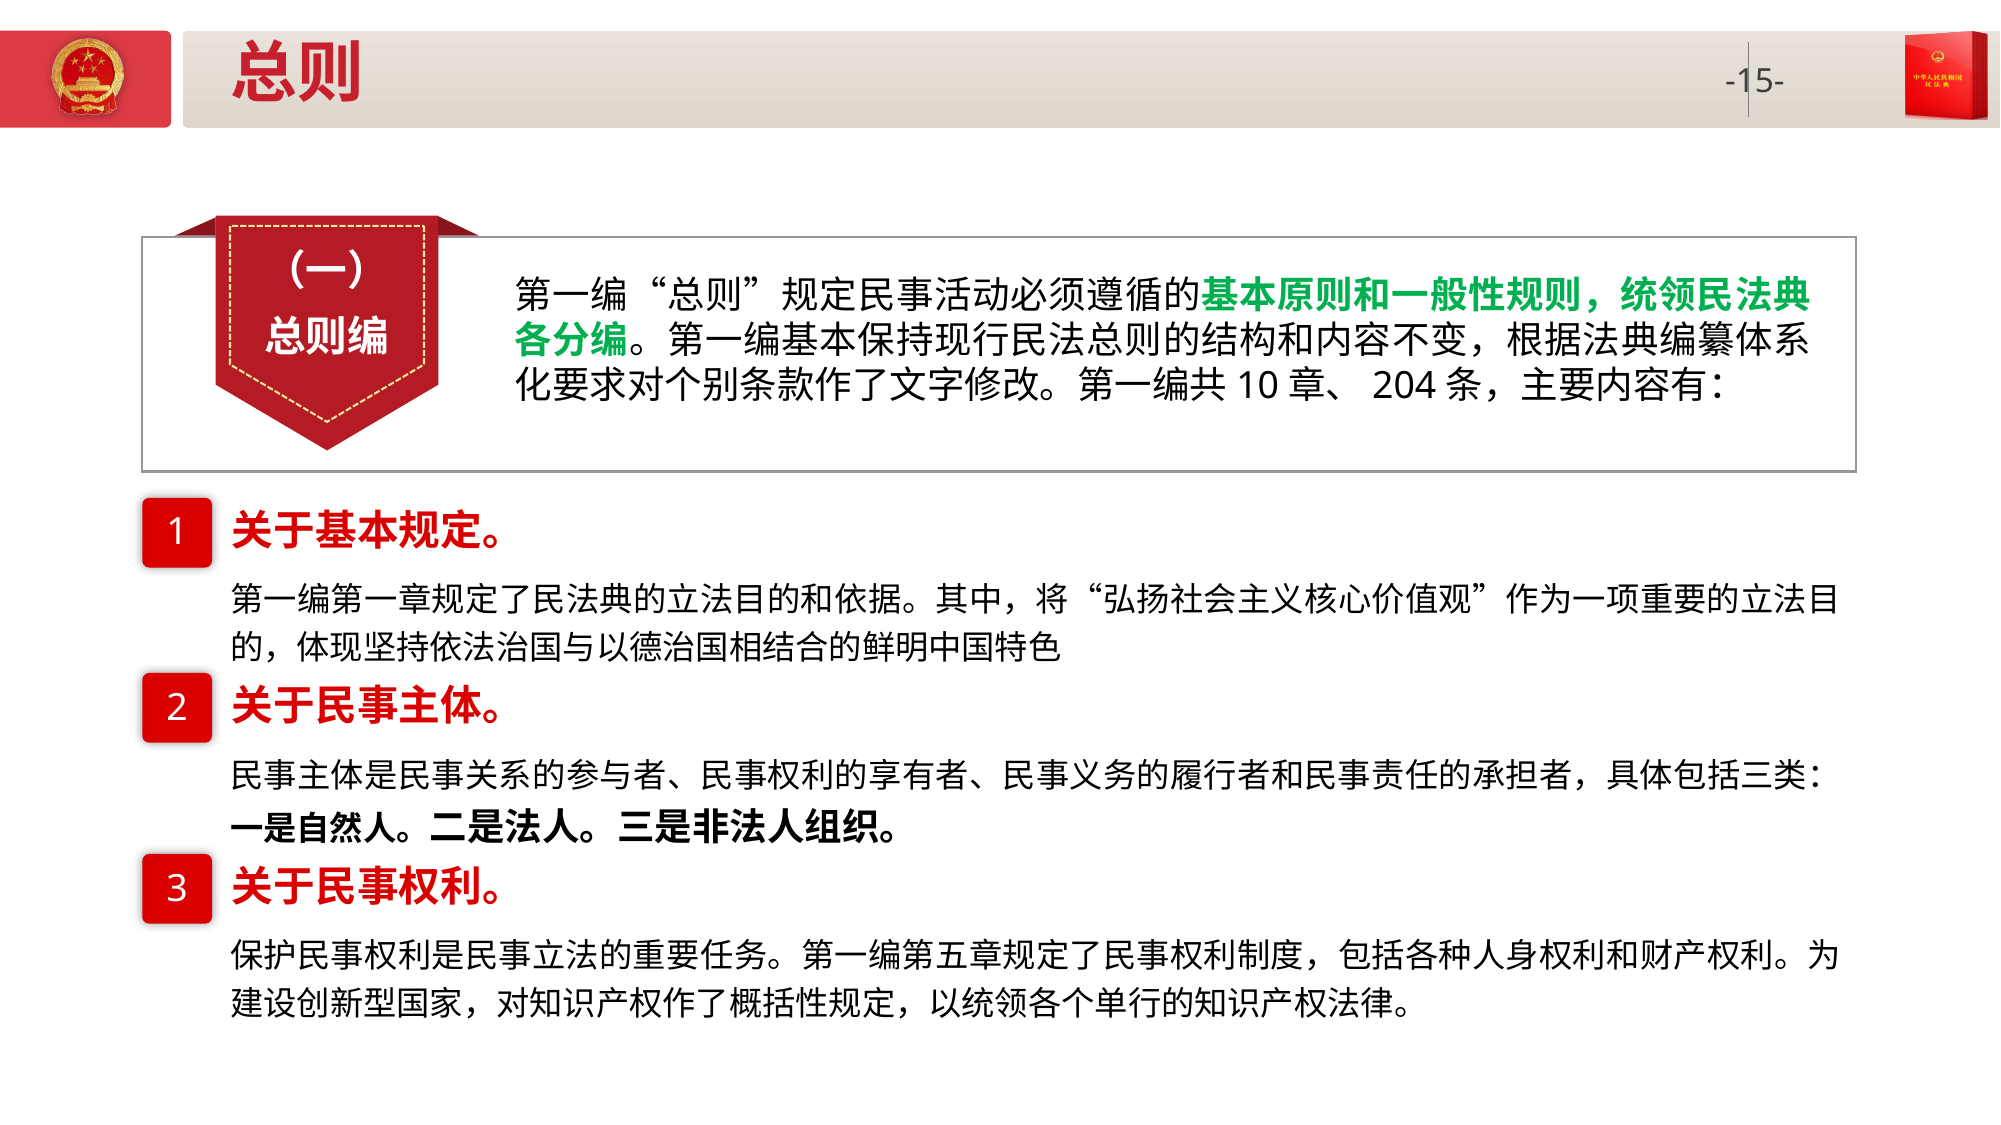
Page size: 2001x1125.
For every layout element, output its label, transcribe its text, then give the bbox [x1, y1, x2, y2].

text_box 保护民事权利是民事立法的重要任务。第一编第五章规定了民事权利制度，包括各种人身权利和财产权利。为建设创新型国家，对知识产权作了概括性规定，以统领各个单行的知识产权法律。 [215, 919, 1856, 1030]
text_box 关于基本规定。 [218, 496, 540, 561]
text_box 第一编“总则”规定民事活动必须遵循的基本原则和一般性规则，统领民法典各分编。第一编基本保持现行民法总则的结构和内容不变，根据法典编纂体系化要求对个别条款作了文字修改。第一编共10章、204条，主要内容有： [499, 263, 1826, 413]
text_box [141, 236, 1857, 473]
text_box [174, 215, 479, 451]
text_box 2 [142, 672, 213, 743]
picture [44, 38, 127, 117]
text_box 第一编第一章规定了民法典的立法目的和依据。其中，将“弘扬社会主义核心价值观”作为一项重要的立法目的，体现坚持依法治国与以德治国相结合的鲜明中国特色 [215, 563, 1856, 674]
text_box 关于民事权利。 [217, 852, 540, 917]
text_box 1 [142, 497, 213, 568]
title 总则 [215, 36, 1749, 115]
text_box 民事主体是民事关系的参与者、民事权利的享有者、民事义务的履行者和民事责任的承担者，具体包括三类：一是自然人。二是法人。三是非法人组织。 [215, 738, 1856, 855]
text_box 关于民事主体。 [217, 671, 540, 736]
picture [1865, 22, 2001, 120]
text_box 3 [142, 853, 213, 924]
